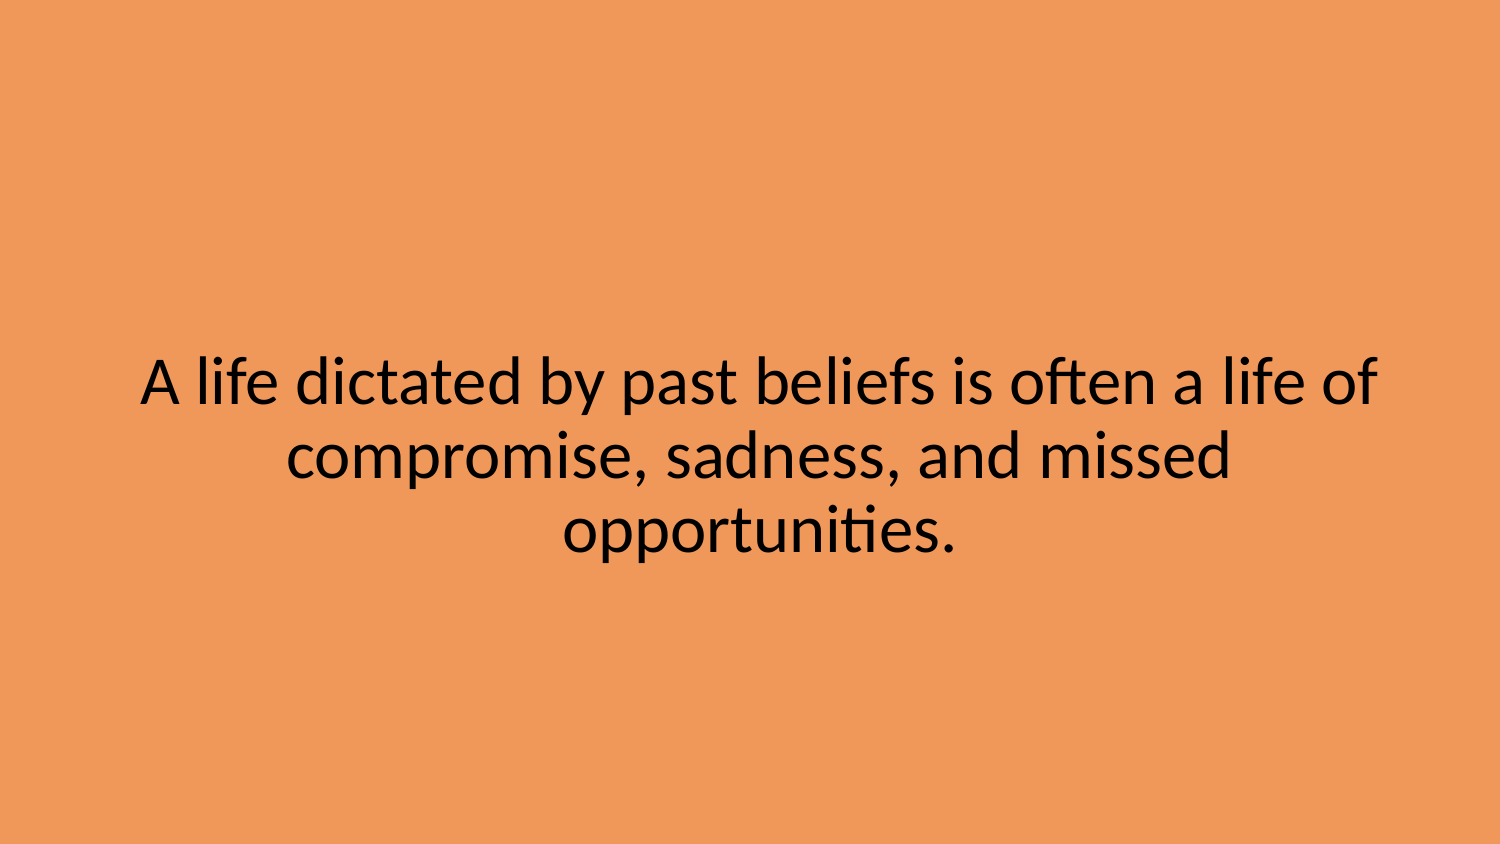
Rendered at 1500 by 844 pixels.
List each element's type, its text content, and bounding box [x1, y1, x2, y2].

list A life dictated by past beliefs is often a life of compromise, sadness, and missed opportunities. [90, 337, 1430, 606]
